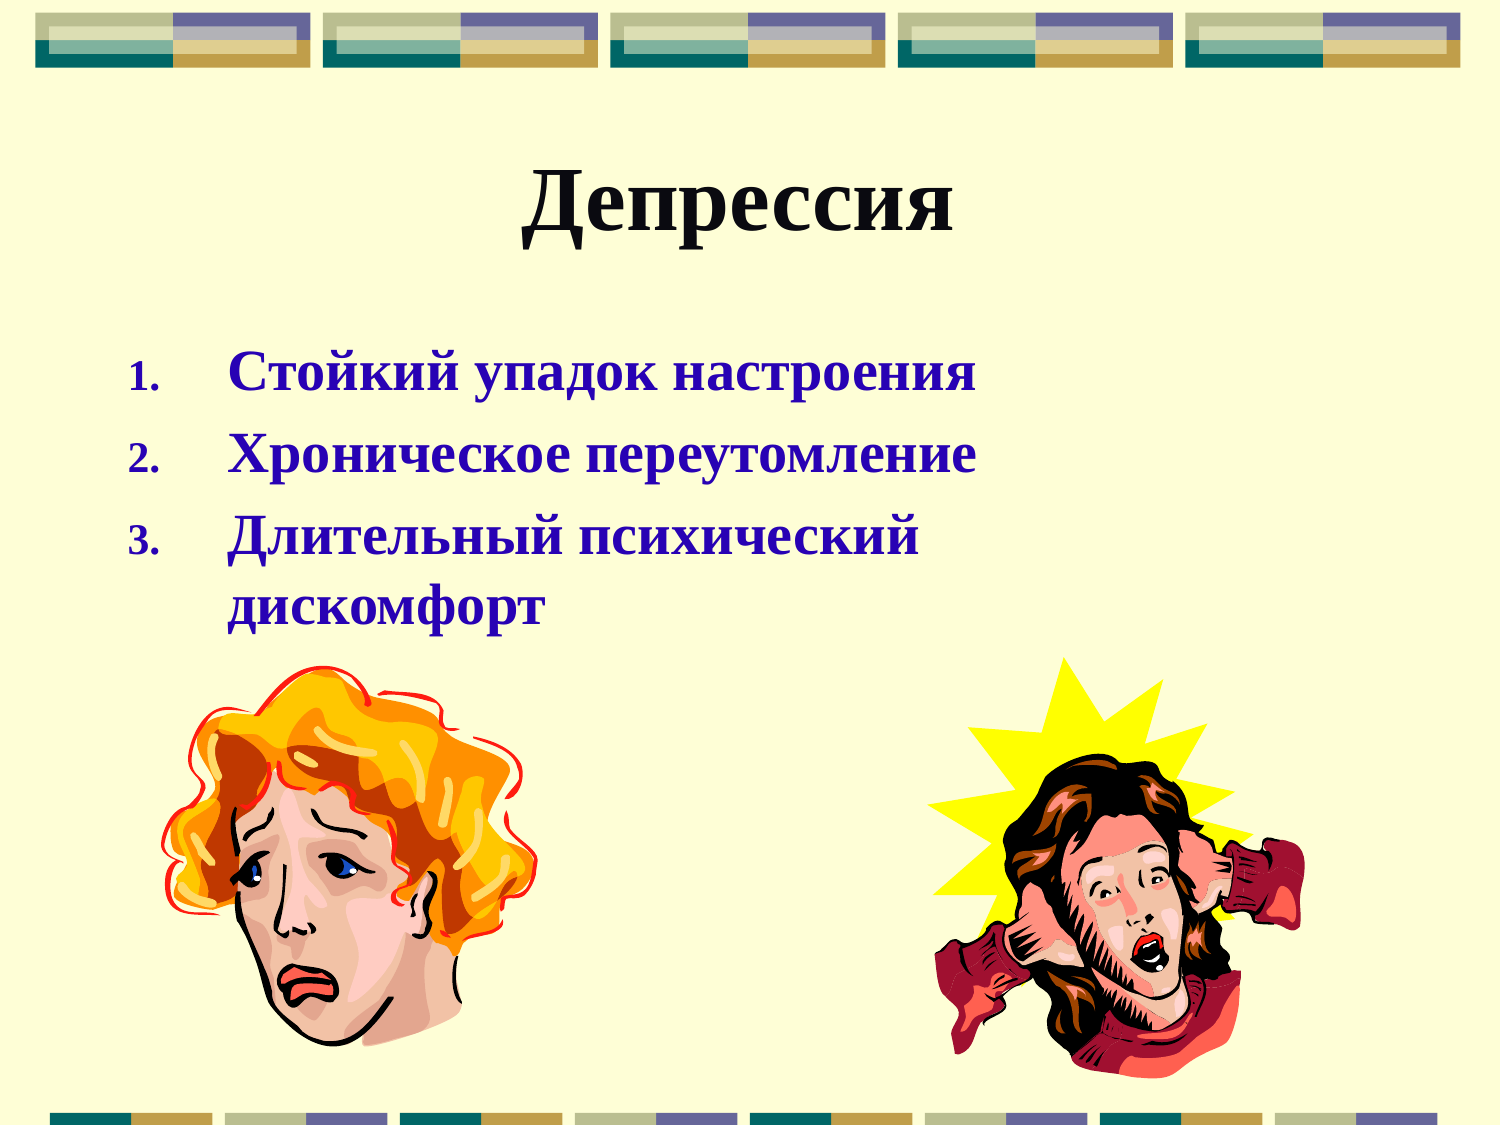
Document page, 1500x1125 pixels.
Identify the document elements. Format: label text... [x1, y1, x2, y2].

title Депрессия [112, 99, 1388, 288]
list Стойкий упадок настроения Хроническое переутомление Длительный психический дискомфорт [112, 324, 1152, 658]
picture [159, 656, 538, 1066]
picture [926, 656, 1308, 1082]
